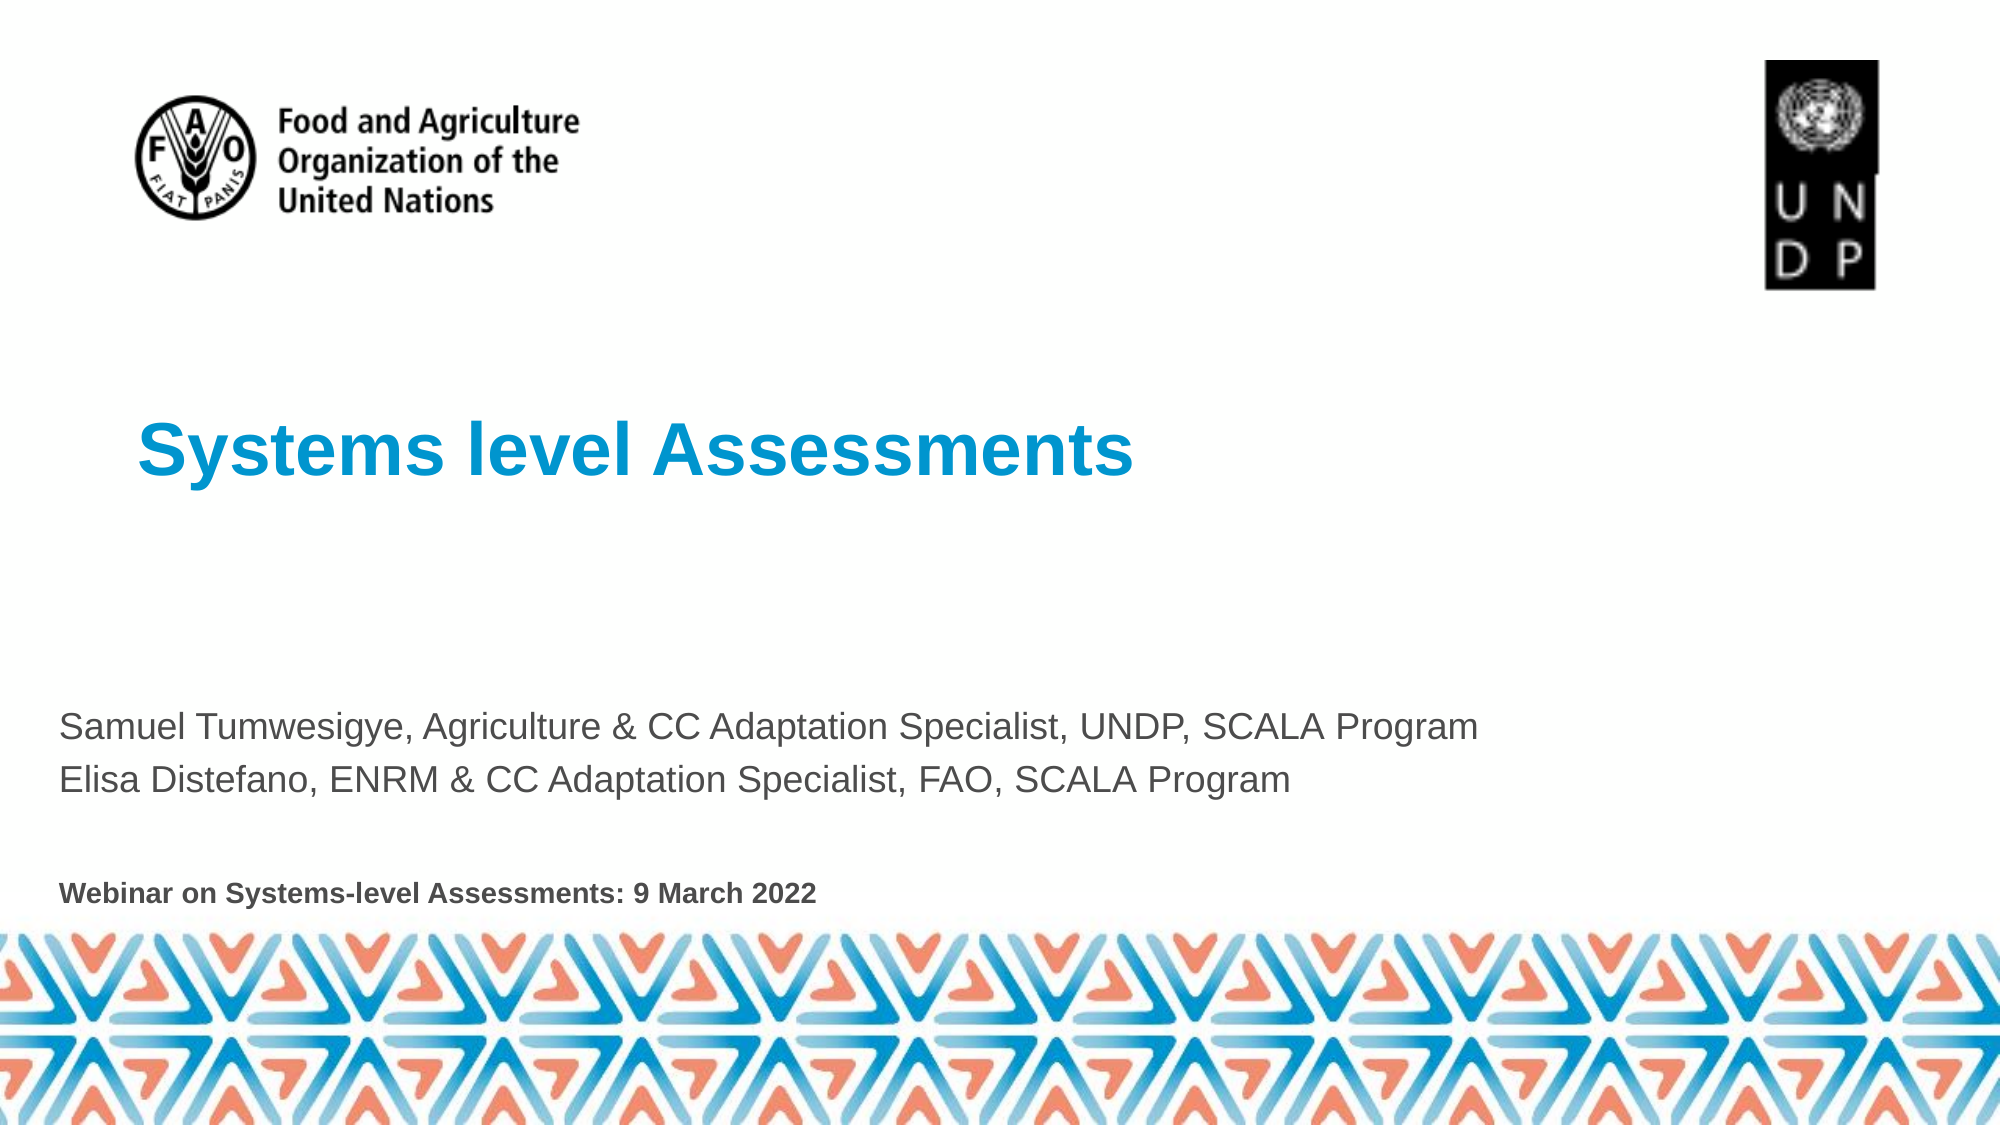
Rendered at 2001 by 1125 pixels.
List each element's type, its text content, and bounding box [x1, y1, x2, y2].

list Samuel Tumwesigye, Agriculture & CC Adaptation Specialist, UNDP, SCALA Program Elisa Distefano, ENRM & CC Adaptation Specialist, FAO, SCALA Program Webinar on Systems-level Assessments: 9 March 2022 [21, 699, 1973, 835]
picture [0, 892, 2000, 1125]
title Systems level Assessments [137, 401, 1845, 500]
